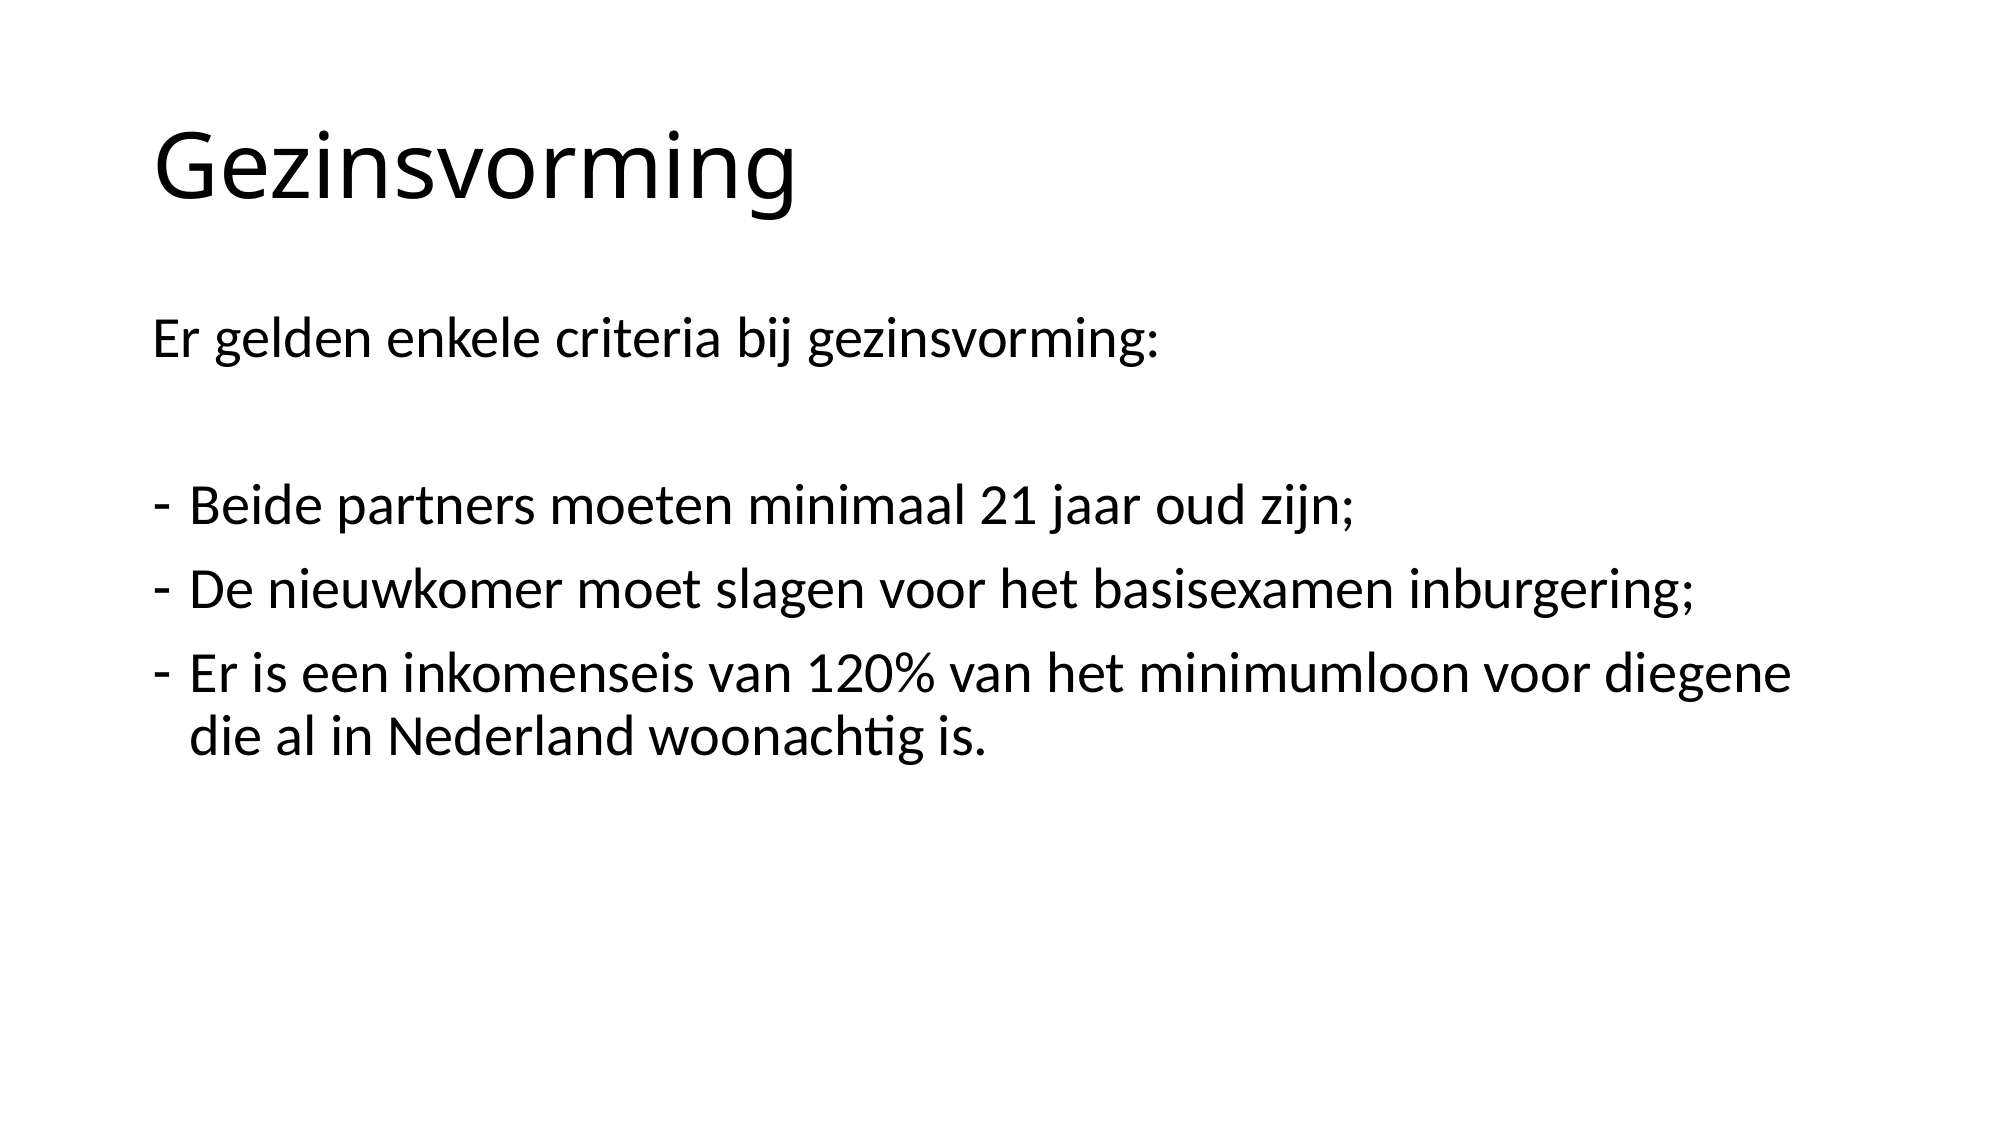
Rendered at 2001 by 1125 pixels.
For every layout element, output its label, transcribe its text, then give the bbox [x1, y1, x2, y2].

list Er gelden enkele criteria bij gezinsvorming: Beide partners moeten minimaal 21 jaar oud zijn; De nieuwkomer moet slagen voor het basisexamen inburgering; Er is een inkomenseis van 120% van het minimumloon voor diegene die al in Nederland woonachtig is. [137, 299, 1863, 1014]
title Gezinsvorming [137, 59, 1863, 278]
